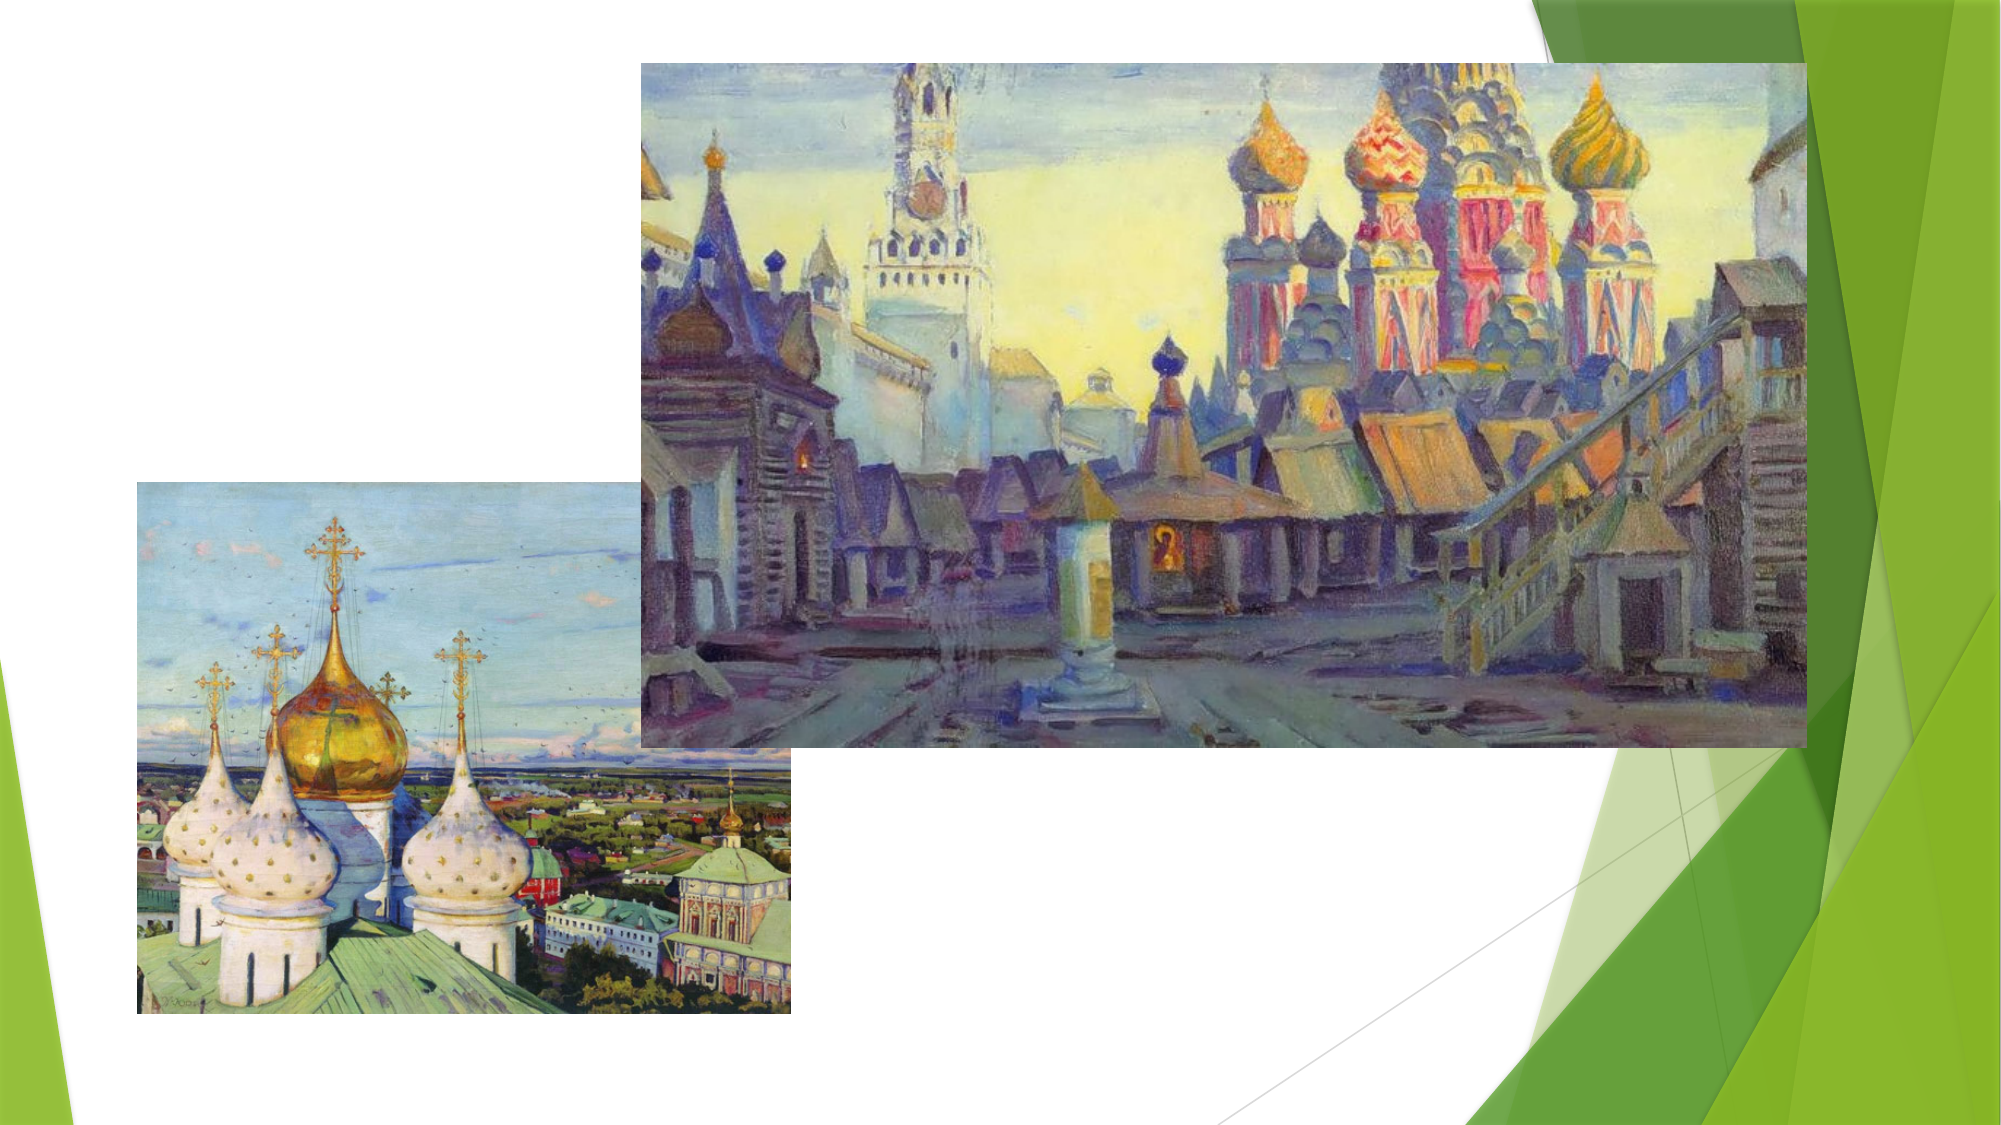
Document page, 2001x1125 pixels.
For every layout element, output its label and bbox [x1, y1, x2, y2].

picture [136, 63, 1807, 1014]
